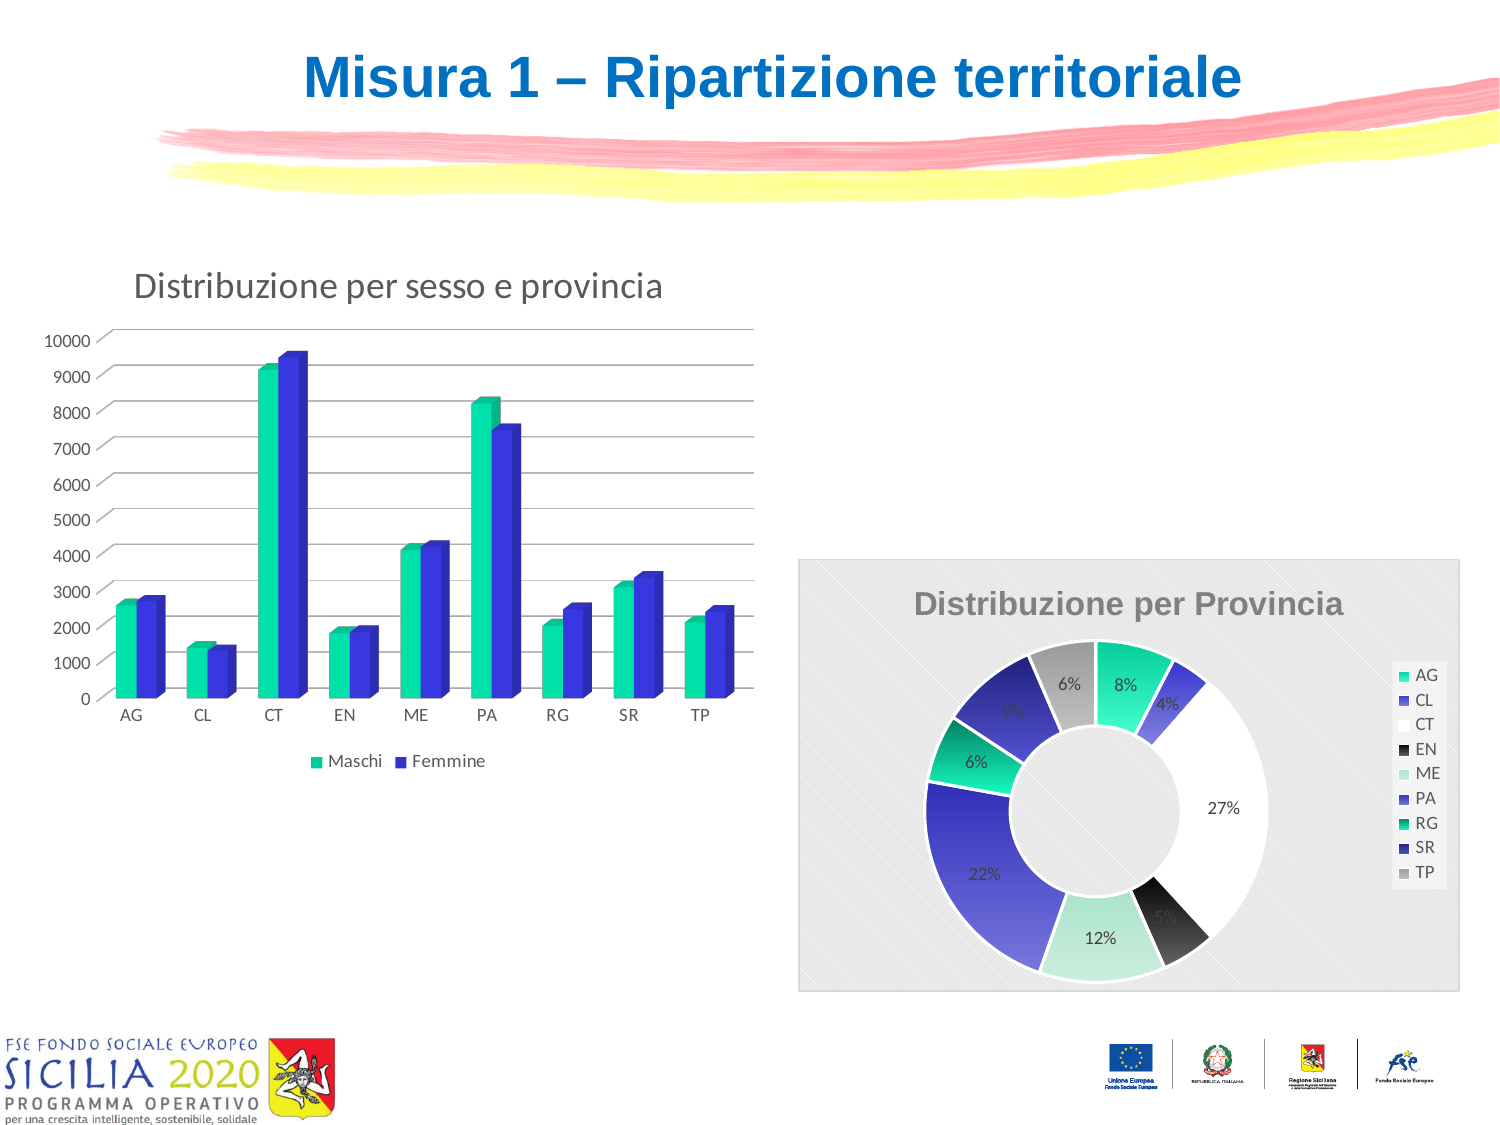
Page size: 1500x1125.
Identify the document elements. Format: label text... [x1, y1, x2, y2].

picture [0, 1032, 347, 1125]
picture [100, 78, 1500, 208]
text_box Misura 1 – Ripartizione territoriale [47, 36, 1500, 118]
chart [798, 558, 1460, 992]
chart [23, 240, 774, 779]
picture [1080, 1035, 1447, 1106]
